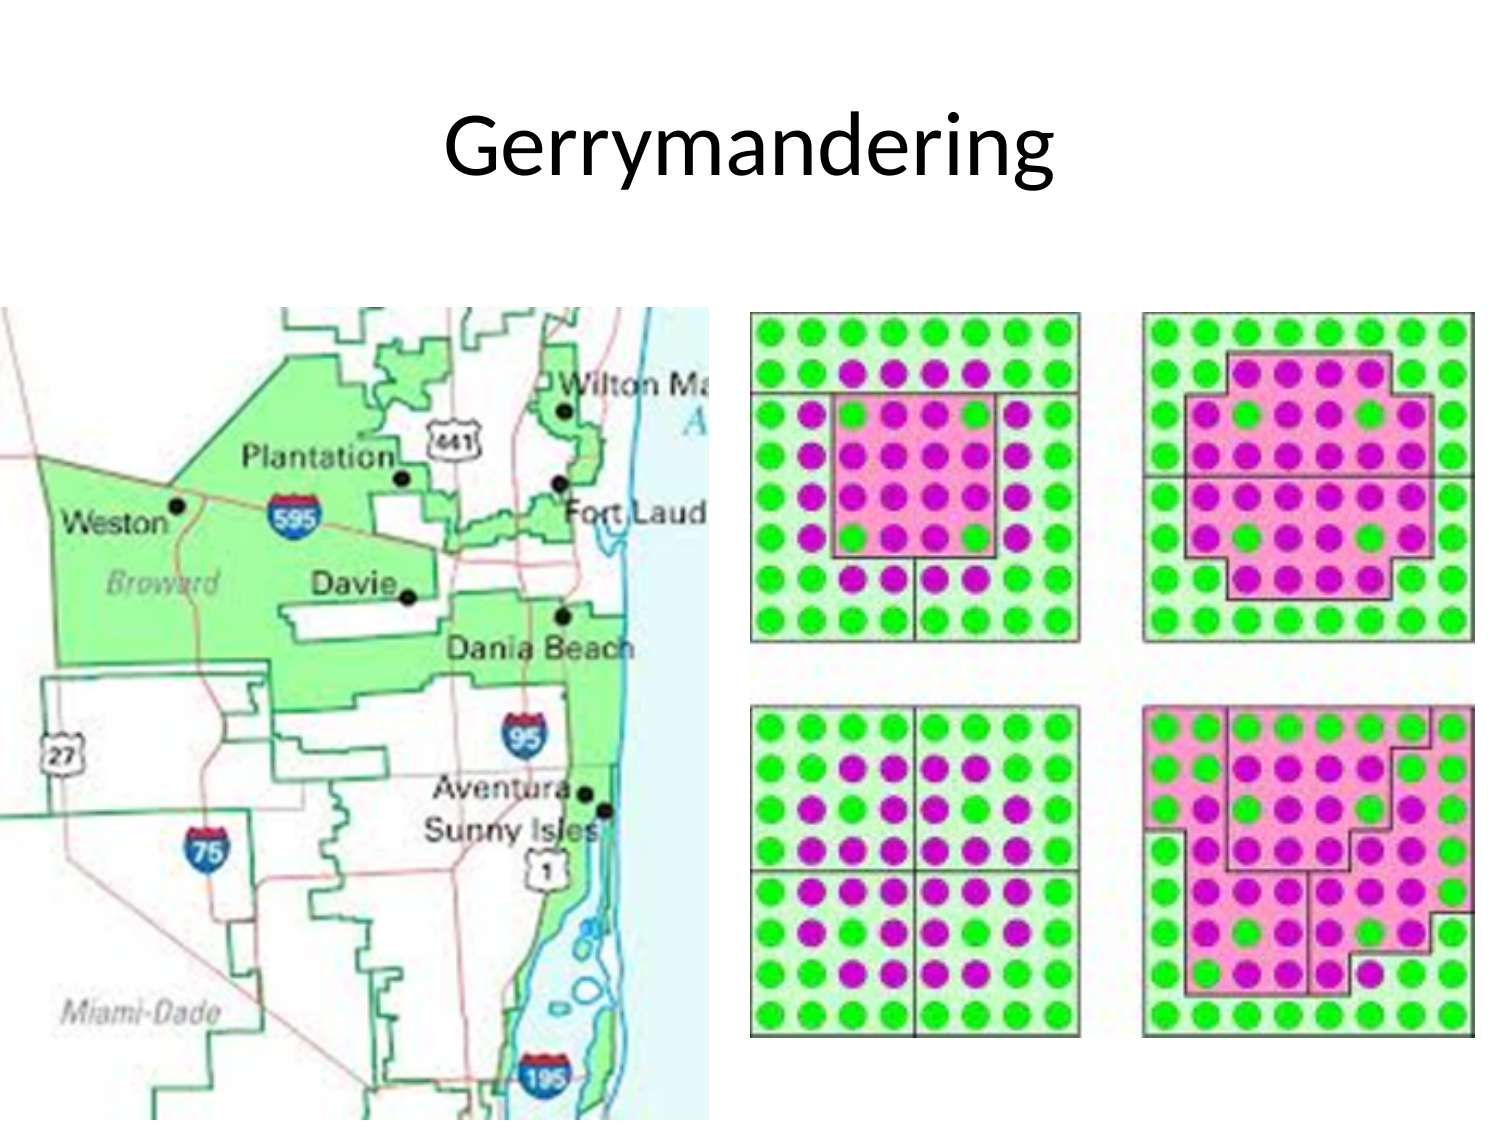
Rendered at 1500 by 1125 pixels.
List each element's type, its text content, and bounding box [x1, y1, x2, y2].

title Gerrymandering [75, 45, 1425, 233]
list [0, 307, 709, 1121]
picture [749, 312, 1476, 1038]
